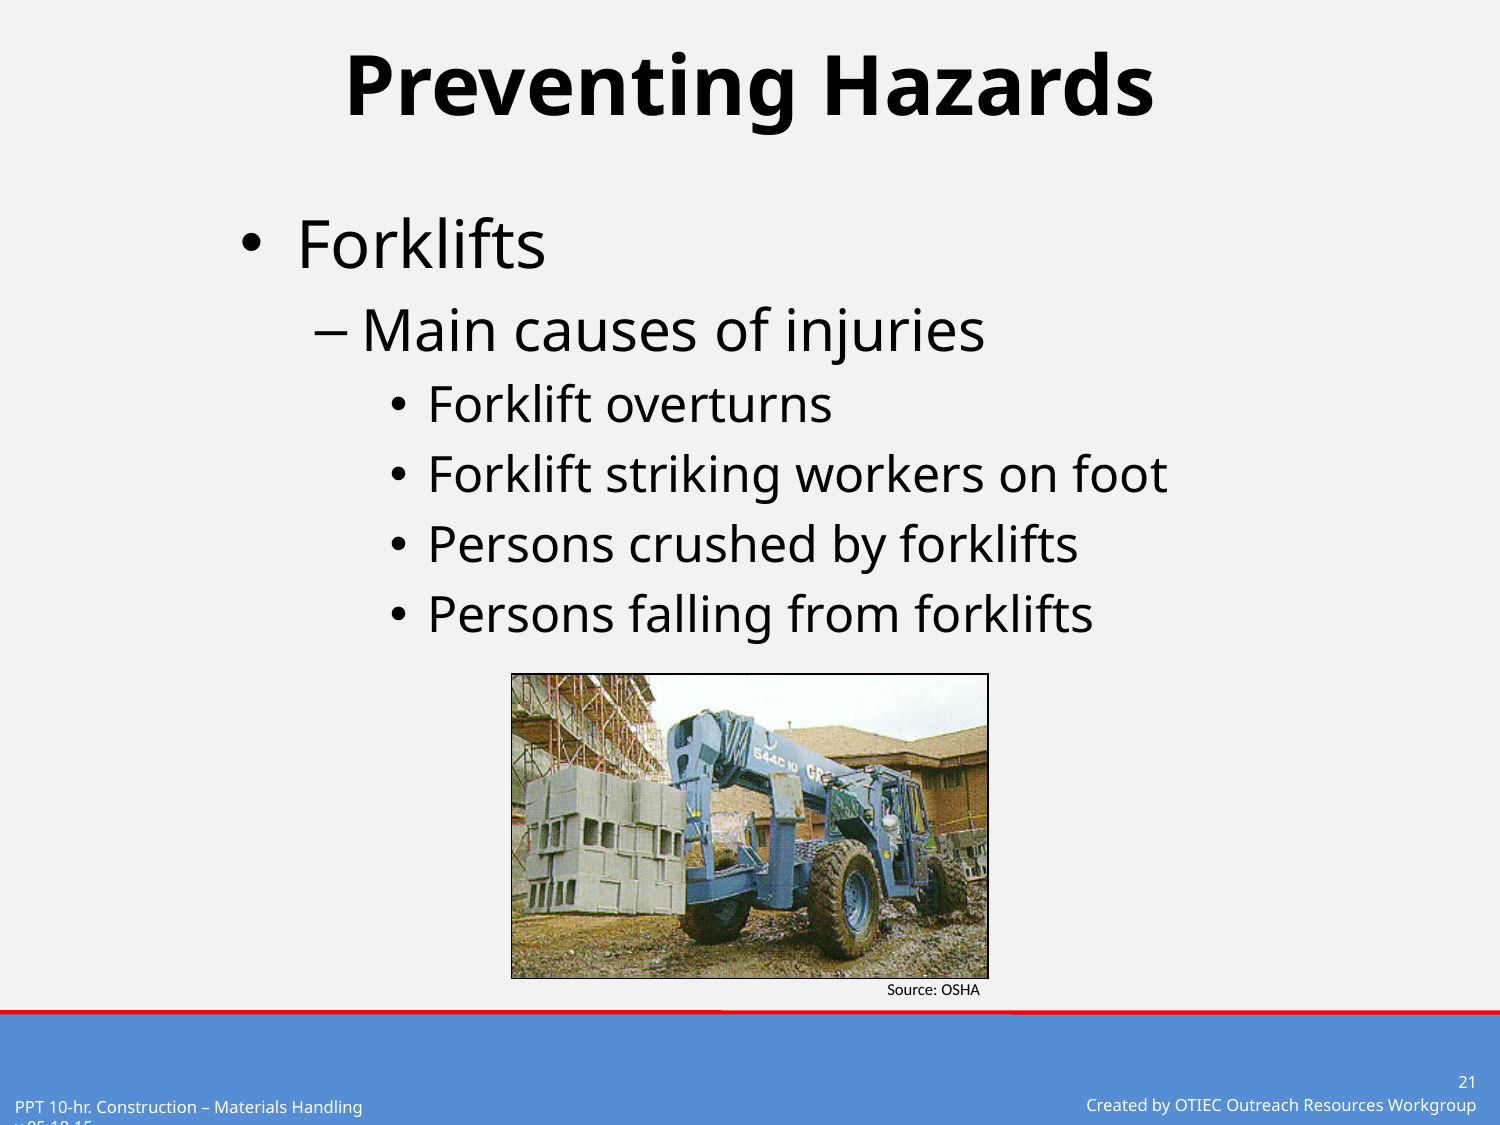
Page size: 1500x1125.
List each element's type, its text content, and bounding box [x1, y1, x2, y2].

title Preventing Hazards [75, 24, 1425, 213]
picture [512, 674, 988, 979]
text_box Source: OSHA [854, 971, 996, 1006]
list Forklifts Main causes of injuries Forklift overturns Forklift striking workers on foot Persons crushed by forklifts Persons falling from forklifts [225, 193, 1350, 725]
